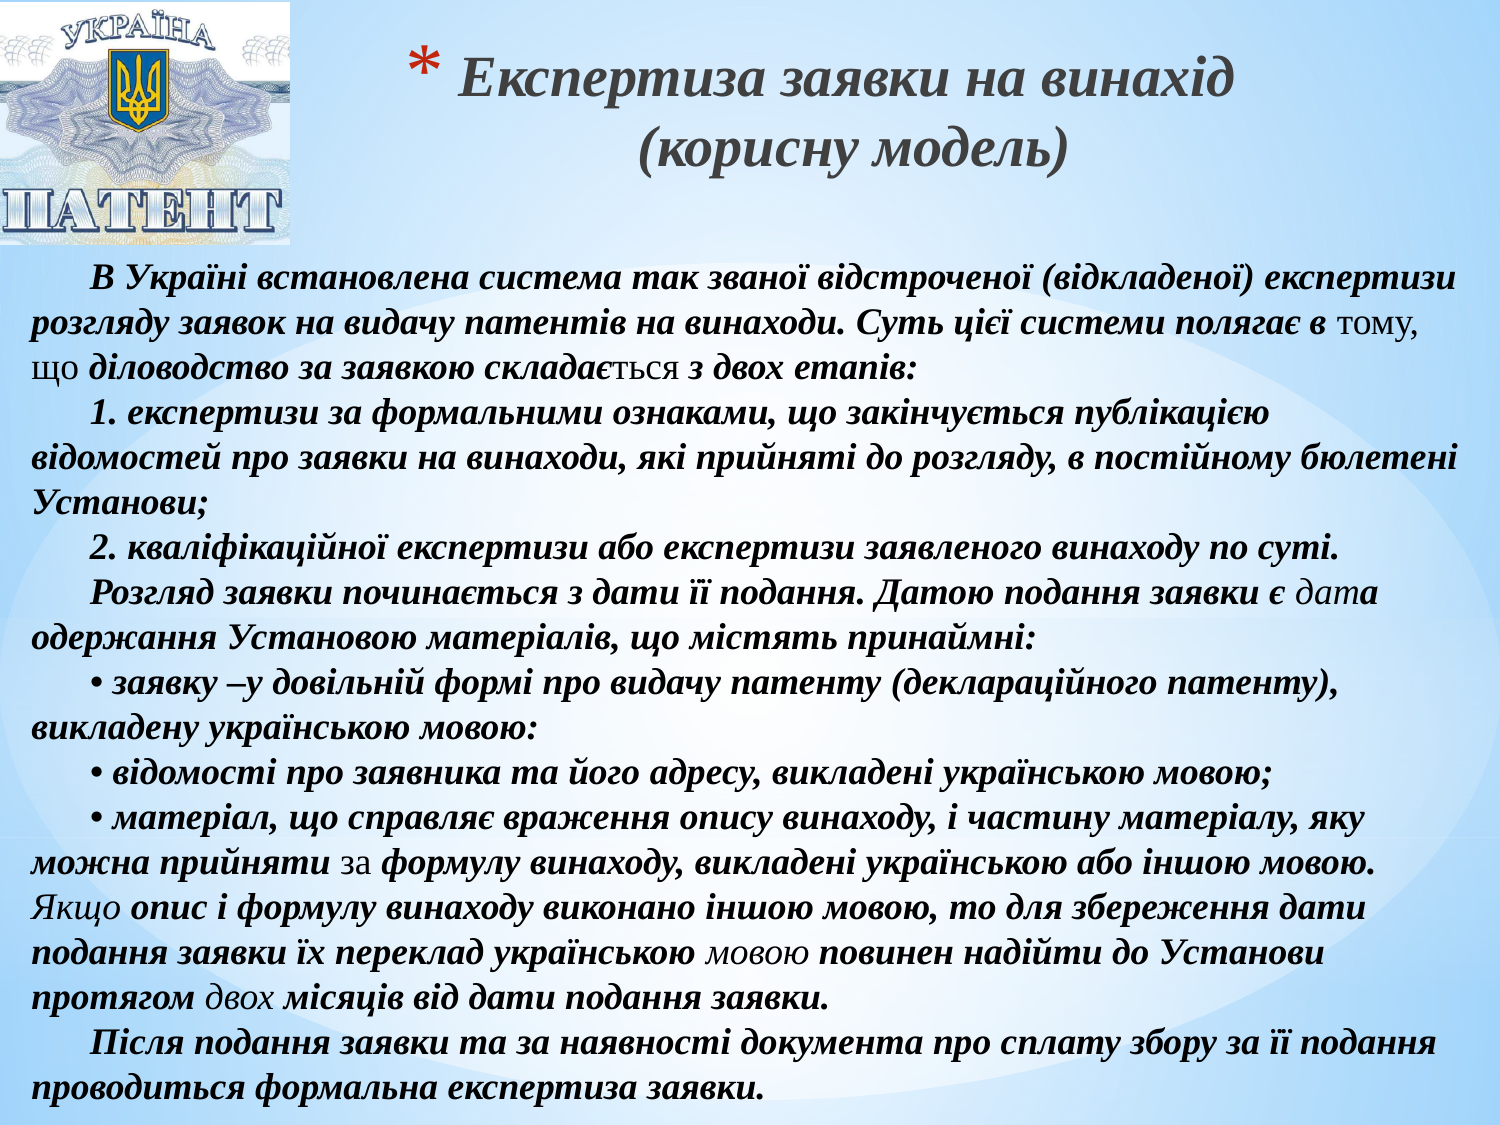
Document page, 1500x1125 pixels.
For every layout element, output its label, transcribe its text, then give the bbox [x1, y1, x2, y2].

text_box Експертиза заявки на винахід (корисну модель) [295, 30, 1427, 208]
text_box В Україні встановлена система так званої відстроченої (відкладеної) експертизи розгляду заявок на видачу патентів на винаходи. Суть цієї системи полягає в тому, що діловодство за заявкою складається з двох етапів: 1. експертизи за формальними ознаками, що закінчується публікацією відомостей про заявки на винаходи, які прийняті до розгляду, в постійному бюлетені Установи; 2. кваліфікаційної експертизи або експертизи заявленого винаходу по суті. Розгляд заявки починається з дати її подання. Датою подання заявки є дата одержання Установою матеріалів, що містять принаймні: • заявку –у довільній формі про видачу патенту (деклараційного патенту), викладену українською мовою: • відомості про заявника та його адресу, викладені українською мовою; • матеріал, що справляє враження опису винаходу, і частину матеріалу, яку можна прийняти за формулу винаходу, викладені українською або іншою мовою. Якщо опис і формулу винаходу виконано іншою мовою, то для збереження дати подання заявки їх переклад українською мовою повинен надійти до Установи протягом двох місяців від дати подання заявки. Після подання заявки та за наявності документа про сплату збору за її подання проводиться формальна експертиза заявки. [16, 244, 1482, 1115]
picture [0, 2, 290, 245]
